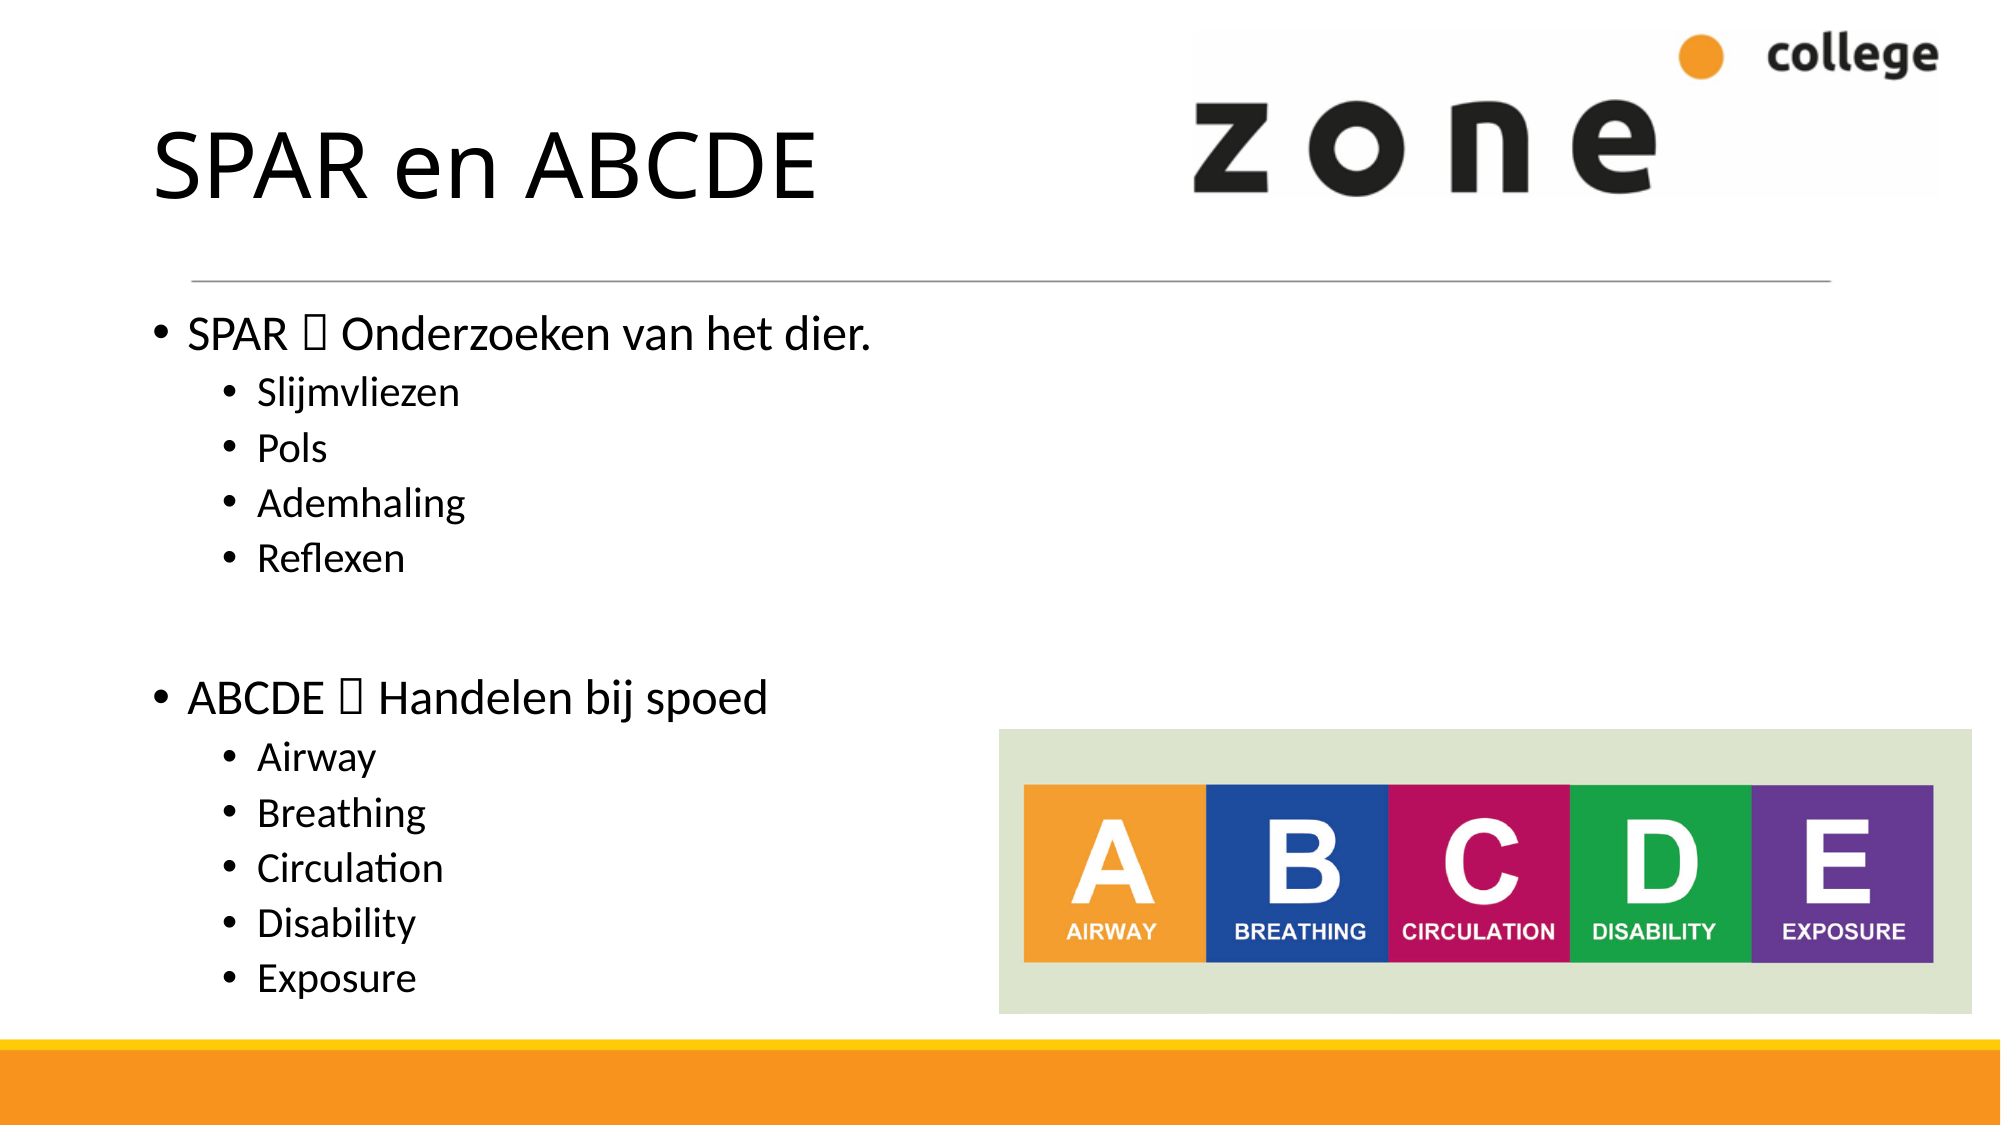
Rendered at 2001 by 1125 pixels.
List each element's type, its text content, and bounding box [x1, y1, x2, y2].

list SPAR  Onderzoeken van het dier. Slijmvliezen Pols Ademhaling Reflexen ABCDE  Handelen bij spoed Airway Breathing Circulation Disability Exposure [137, 299, 1863, 1014]
picture [0, 0, 2001, 1125]
title SPAR en ABCDE [137, 59, 1863, 278]
